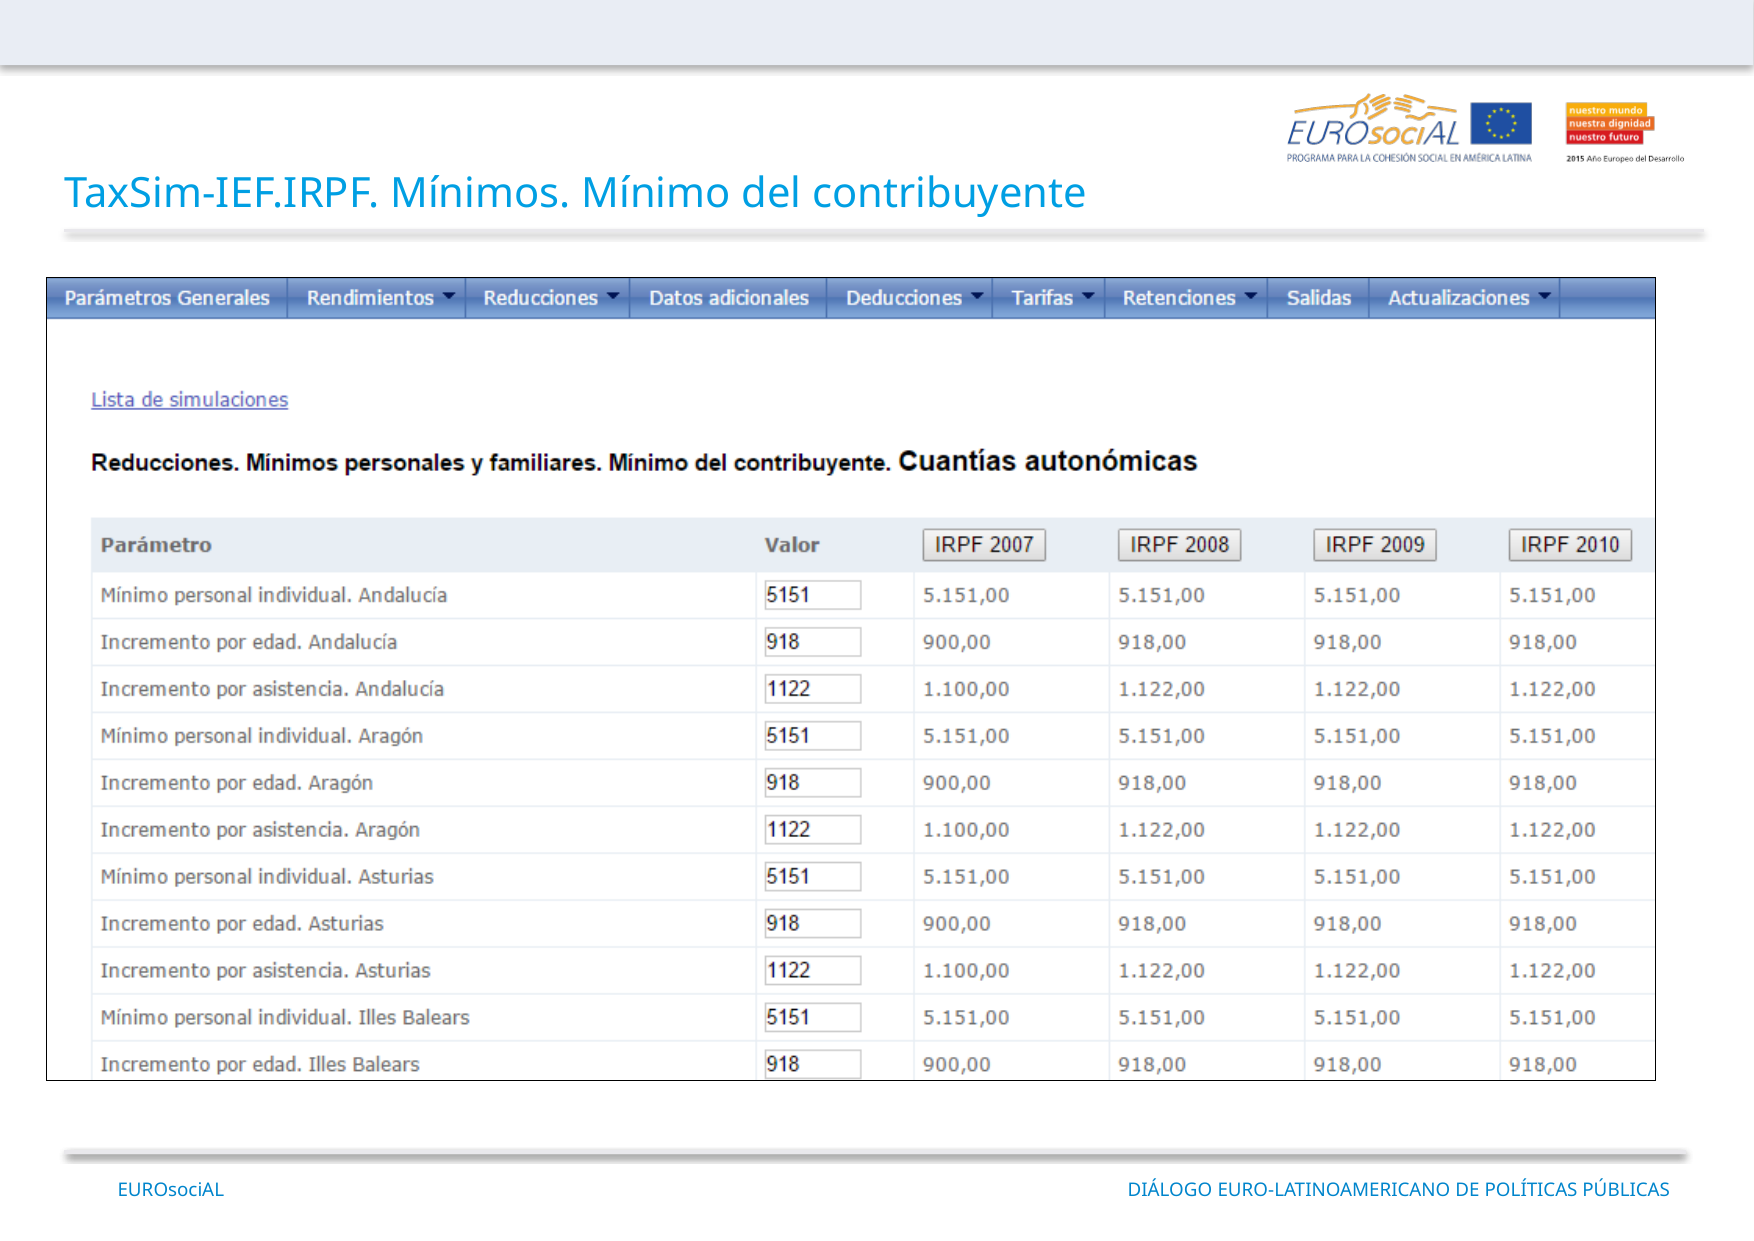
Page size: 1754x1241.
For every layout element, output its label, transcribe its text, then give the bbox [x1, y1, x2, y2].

picture [1278, 88, 1692, 173]
text_box TaxSim-IEF.IRPF. Mínimos. Mínimo del contribuyente [49, 158, 1628, 233]
picture [46, 277, 1656, 1082]
